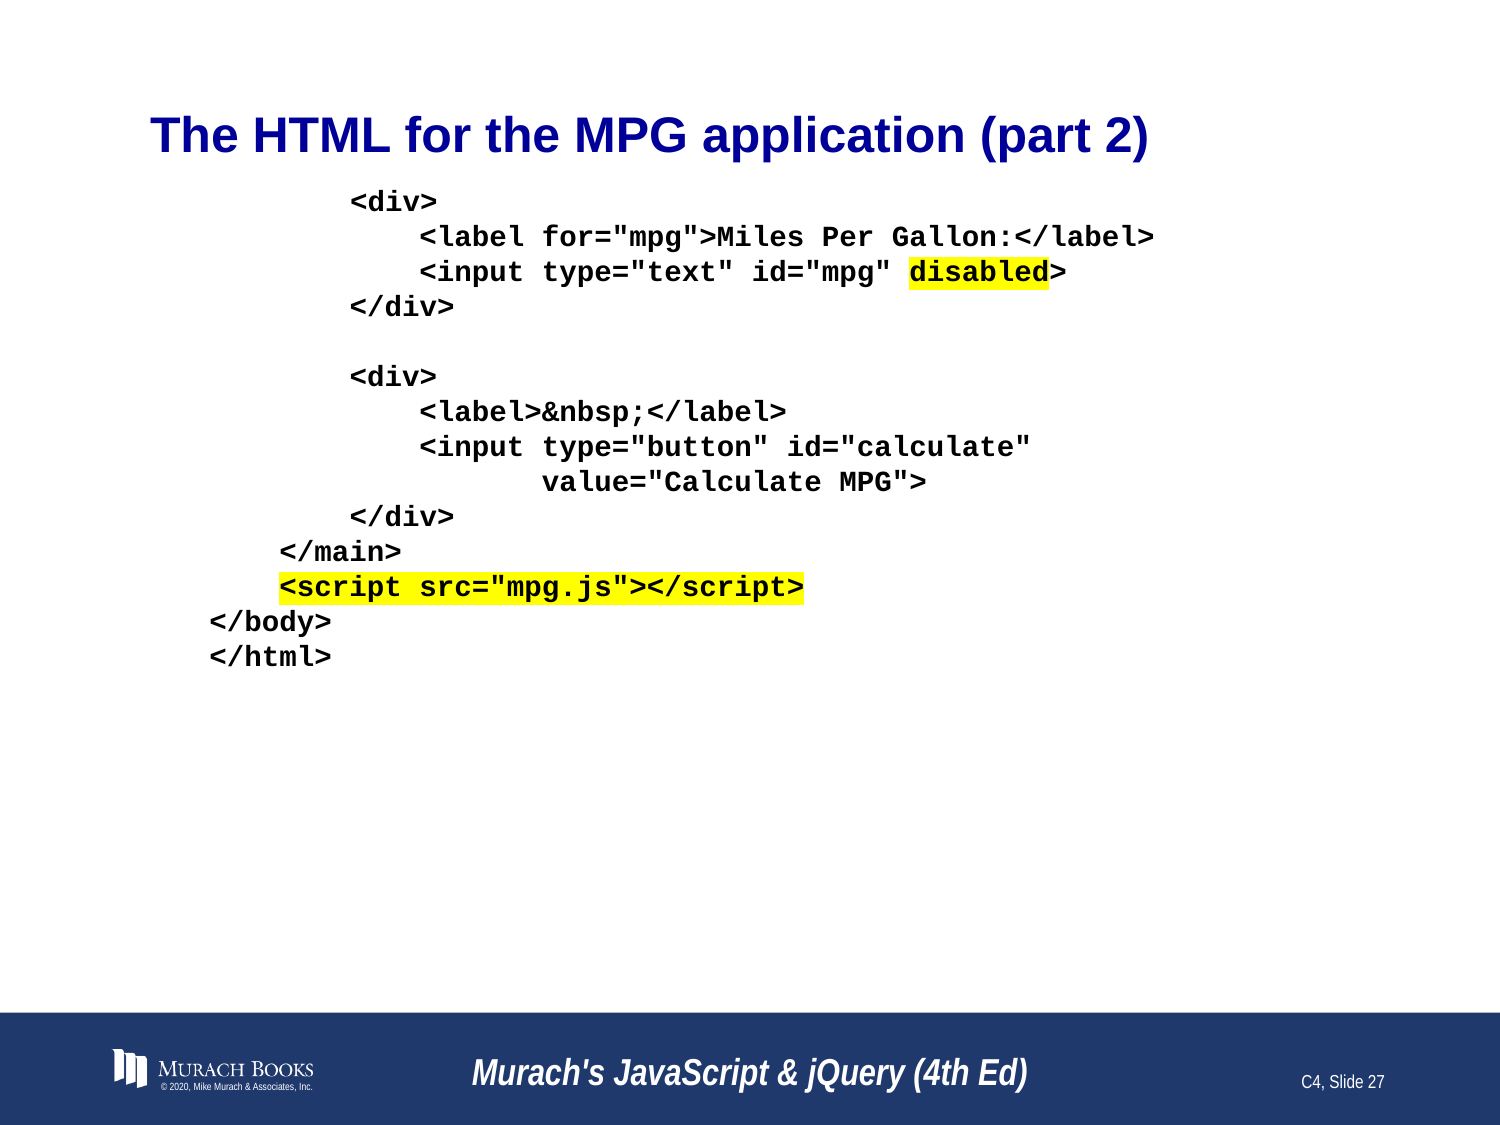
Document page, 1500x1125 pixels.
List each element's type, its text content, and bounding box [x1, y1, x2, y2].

slide_number Murach's JavaScript & jQuery (4th Ed) [463, 1025, 1050, 1100]
list <div> <label for="mpg">Miles Per Gallon:</label> <input type="text" id="mpg" disabled> </div> <div> <label>&nbsp;</label> <input type="button" id="calculate" value="Calculate MPG"> </div> </main> <script src="mpg.js"></script> </body> </html> [137, 174, 1350, 975]
footer © 2020, Mike Murach & Associates, Inc. [12, 1025, 463, 1100]
title The HTML for the MPG application (part 2) [150, 102, 1350, 164]
slide_number C4, Slide 27 [1087, 1025, 1400, 1100]
